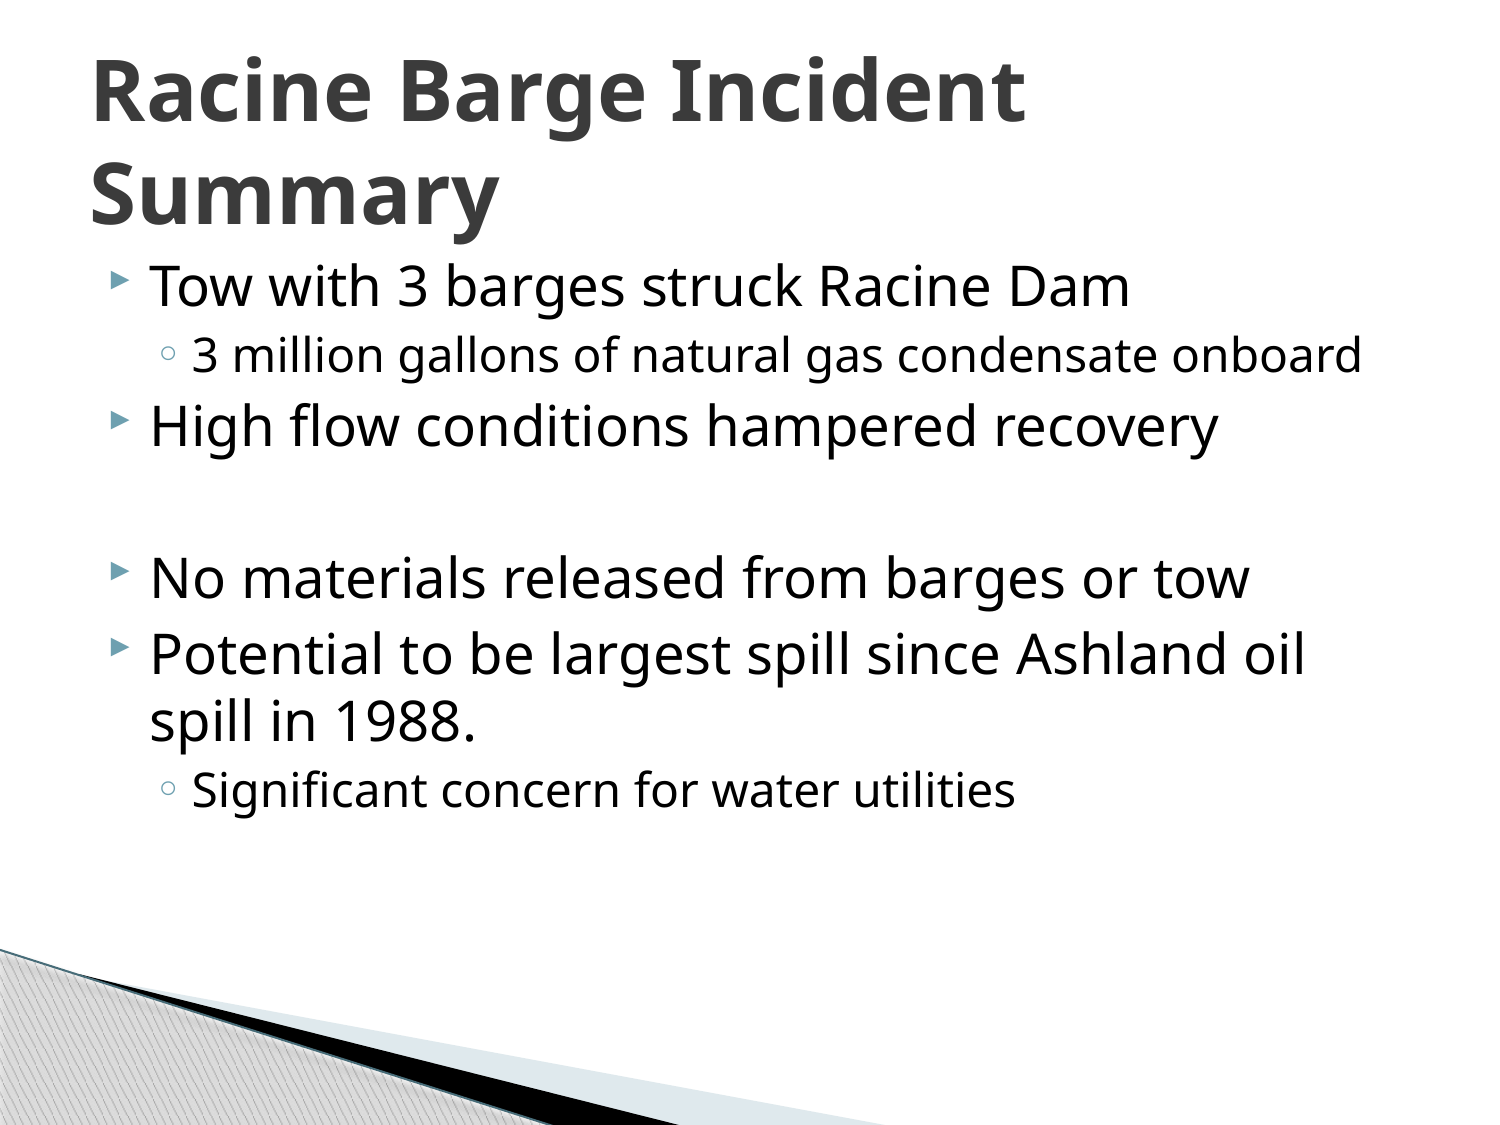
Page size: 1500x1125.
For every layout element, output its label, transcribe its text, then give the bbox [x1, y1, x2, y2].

title Racine Barge Incident Summary [75, 45, 1425, 233]
list Tow with 3 barges struck Racine Dam 3 million gallons of natural gas condensate onboard High flow conditions hampered recovery No materials released from barges or tow Potential to be largest spill since Ashland oil spill in 1988. Significant concern for water utilities [75, 243, 1425, 986]
